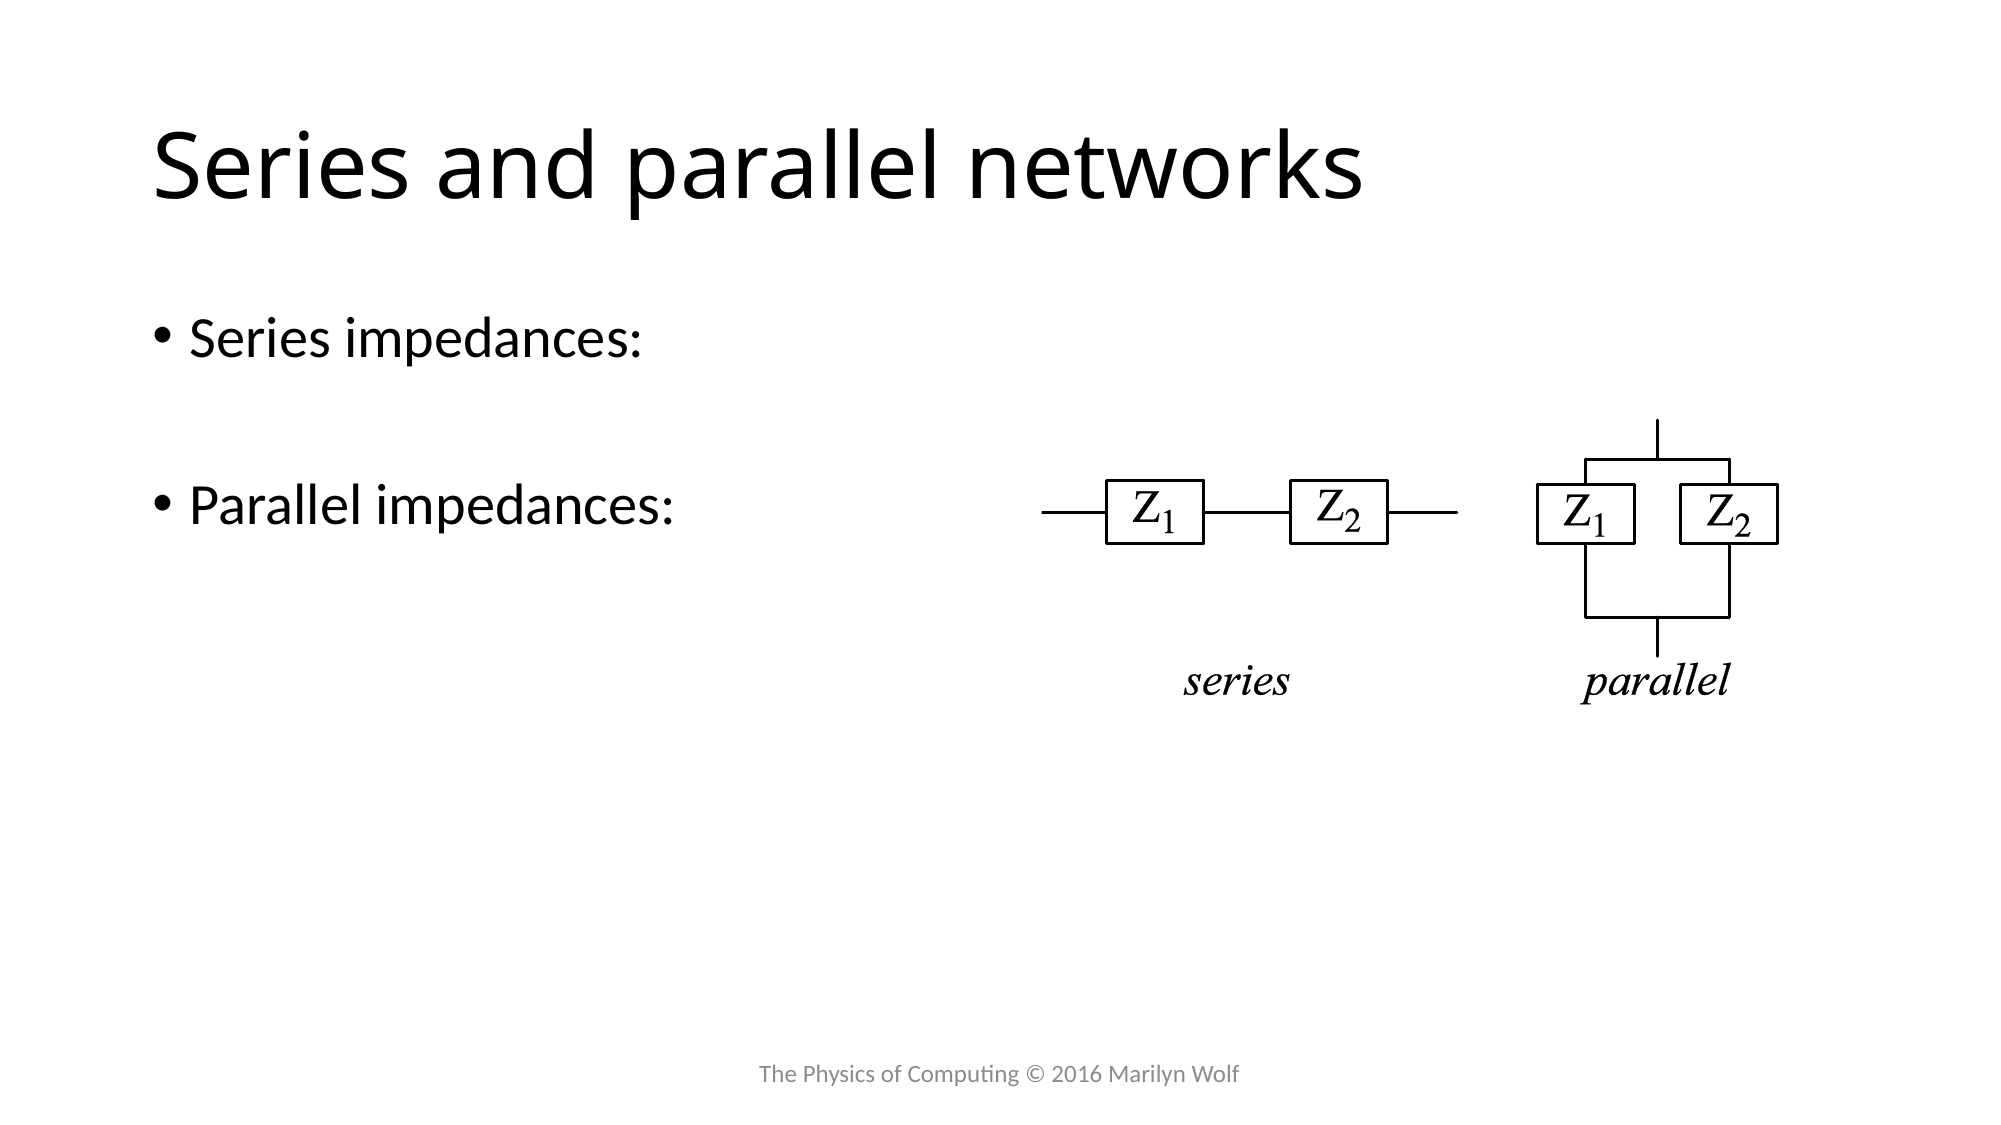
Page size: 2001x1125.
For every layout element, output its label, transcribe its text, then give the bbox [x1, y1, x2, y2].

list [1041, 416, 1785, 709]
footer The Physics of Computing © 2016 Marilyn Wolf [662, 1042, 1338, 1103]
title Series and parallel networks [137, 59, 1863, 278]
